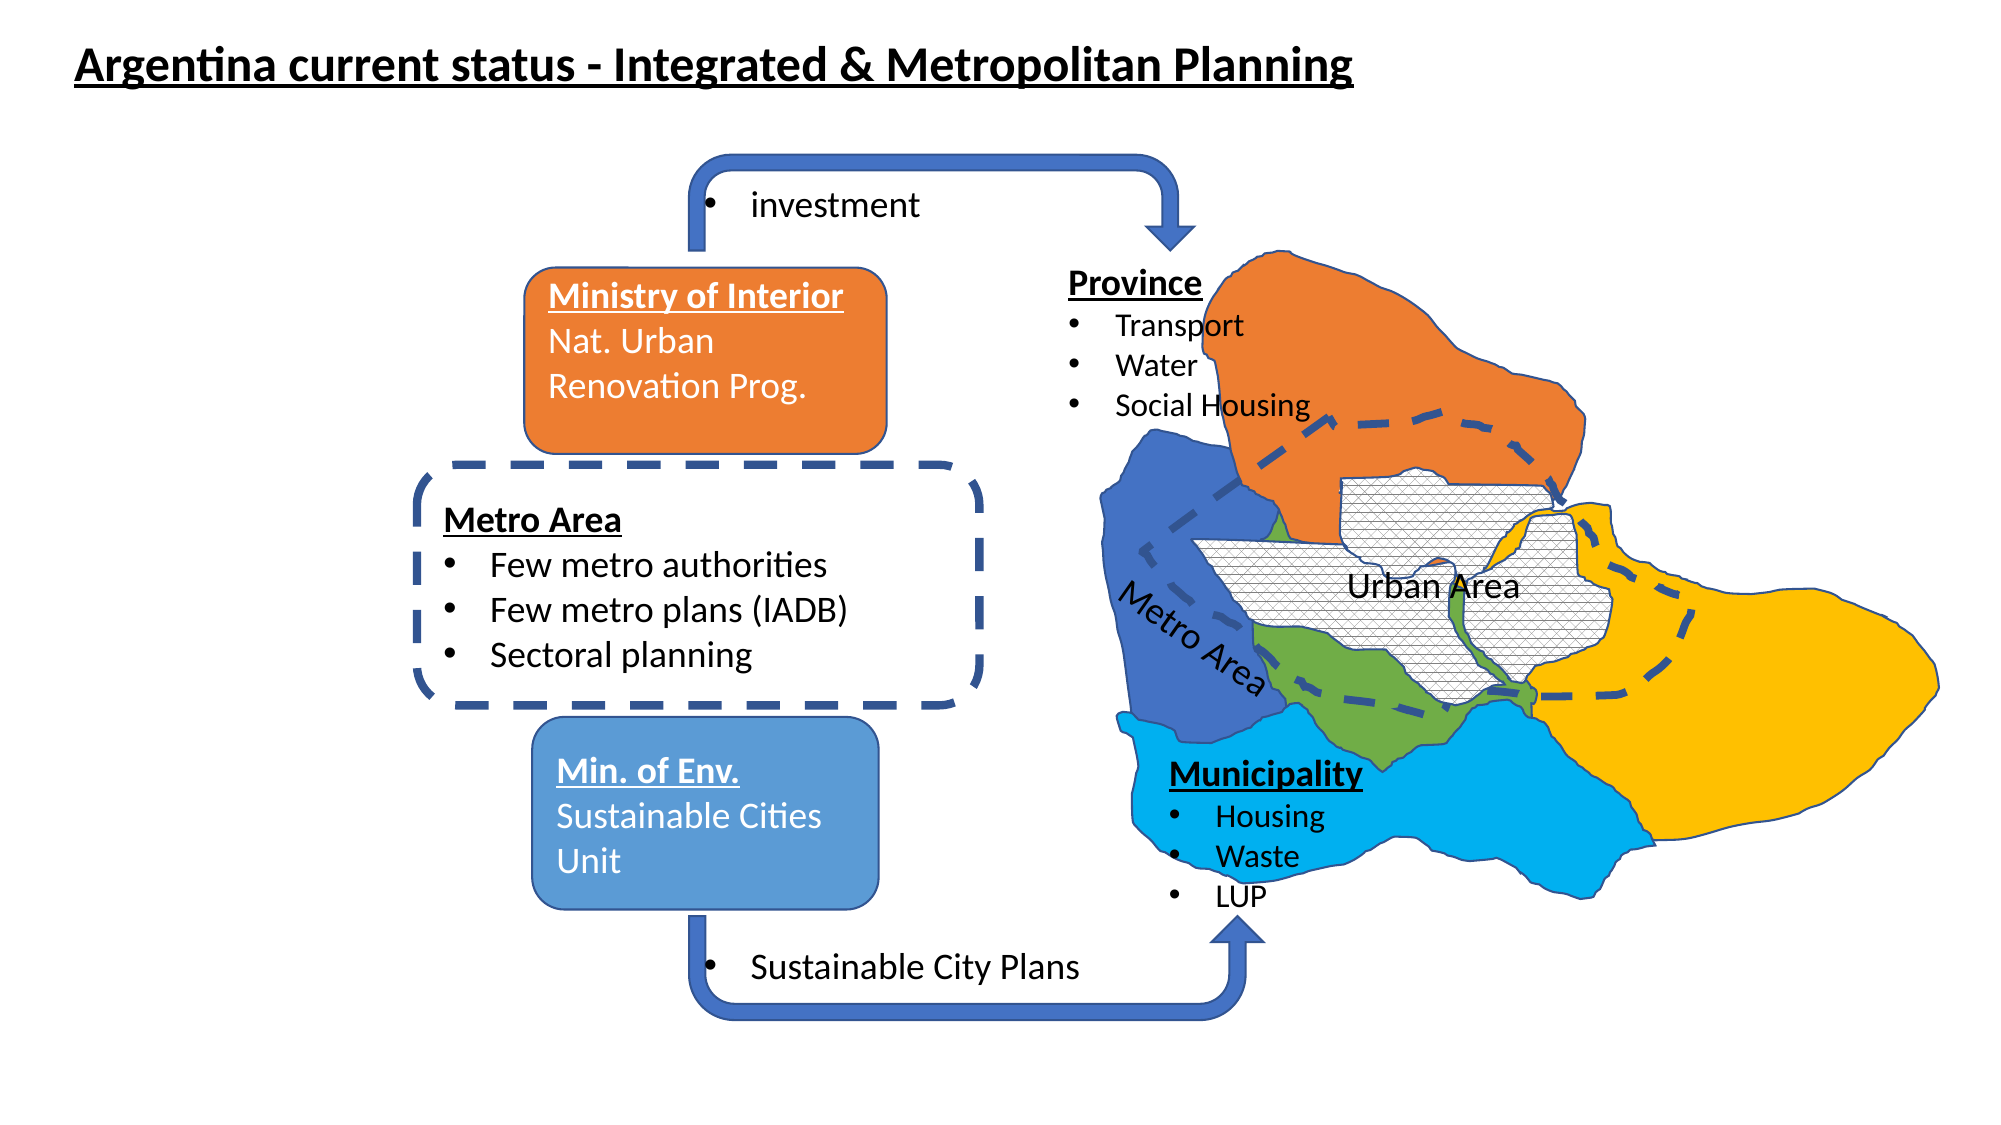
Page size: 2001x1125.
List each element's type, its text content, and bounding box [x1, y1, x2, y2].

text_box Argentina current status - Integrated & Metropolitan Planning [59, 23, 1429, 99]
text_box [416, 154, 1940, 1020]
